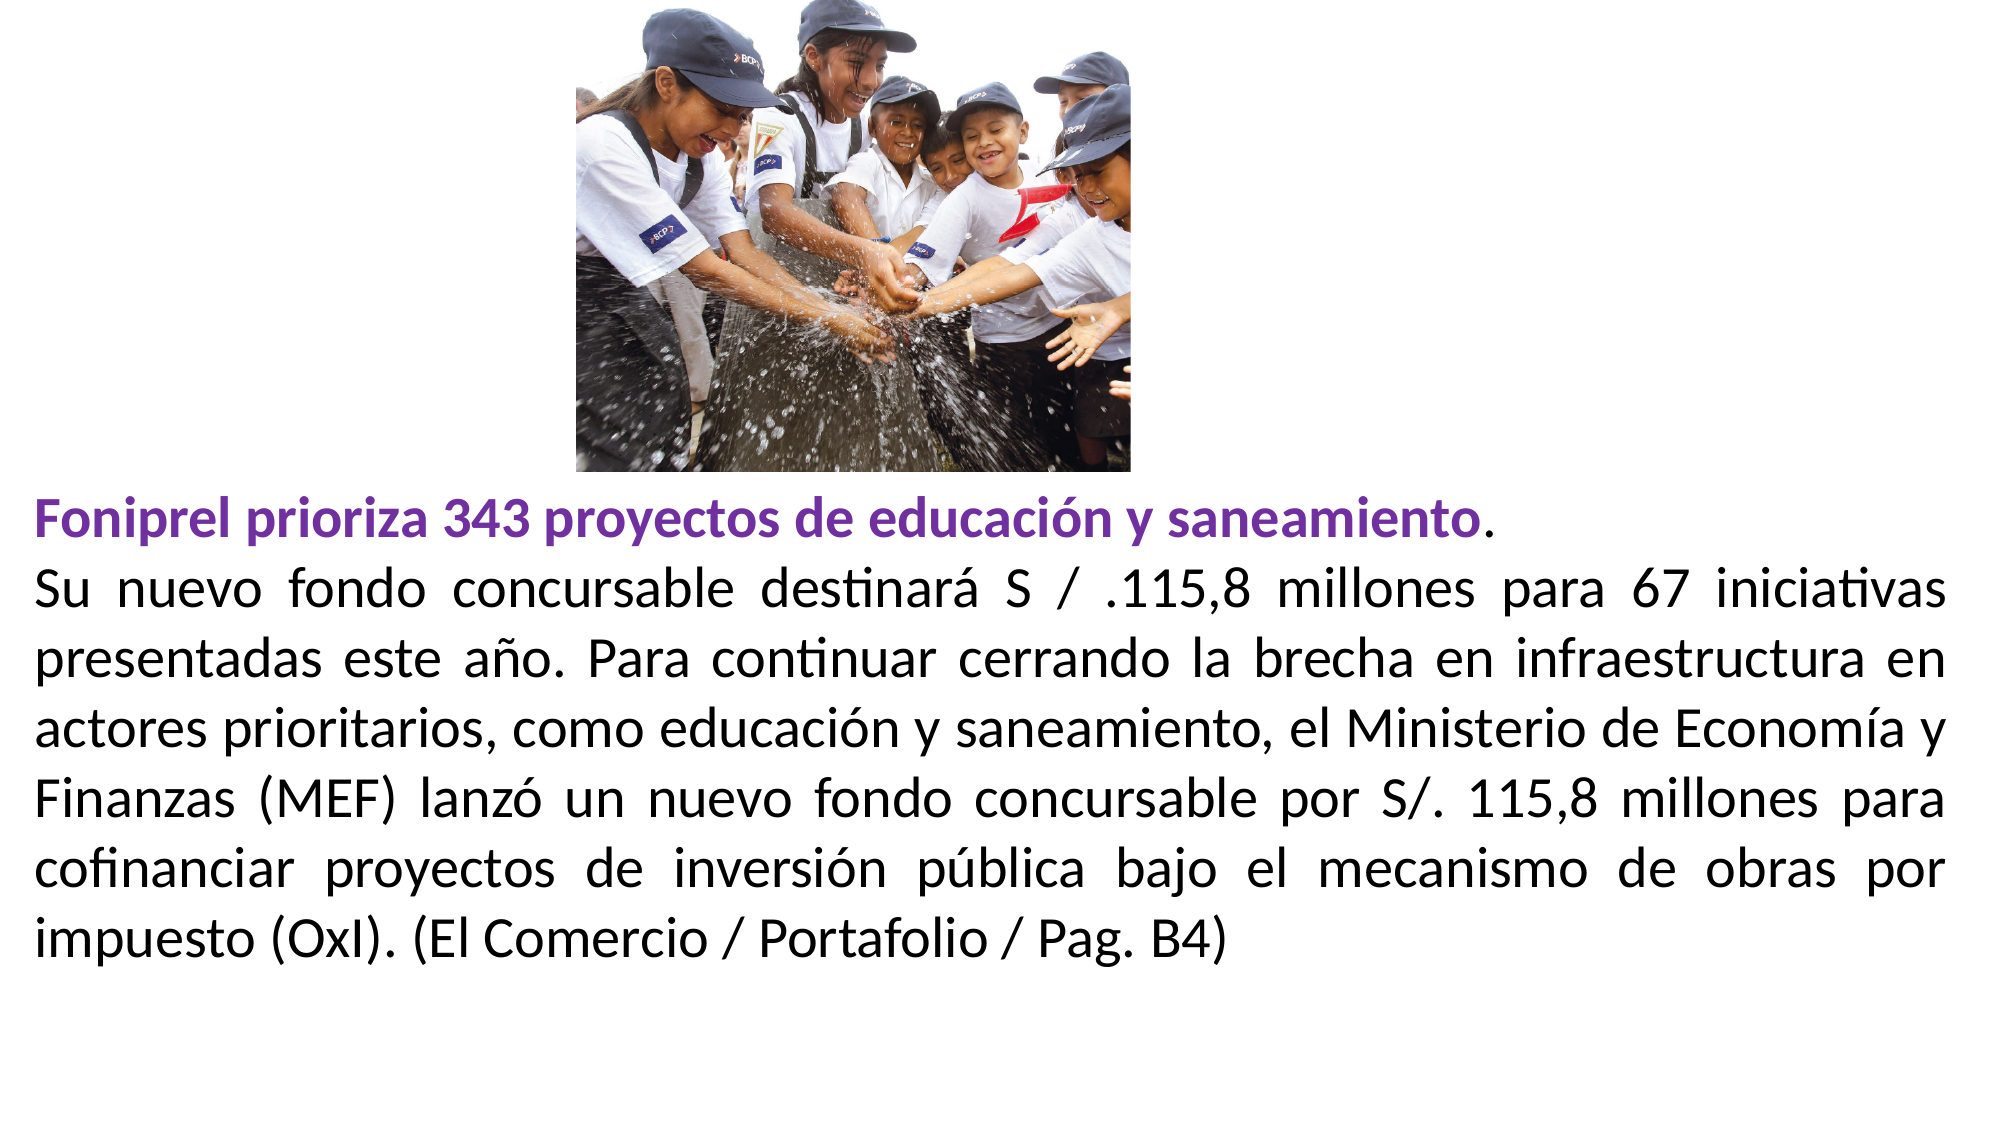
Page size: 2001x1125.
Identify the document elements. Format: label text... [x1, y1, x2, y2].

text_box Foniprel prioriza 343 proyectos de educación y saneamiento. Su nuevo fondo concursable destinará S / .115,8 millones para 67 iniciativas presentadas este año. Para continuar cerrando la brecha en infraestructura en actores prioritarios, como educación y saneamiento, el Ministerio de Economía y Finanzas (MEF) lanzó un nuevo fondo concursable por S/. 115,8 millones para cofinanciar proyectos de inversión pública bajo el mecanismo de obras por impuesto (OxI). (El Comercio / Portafolio / Pag. B4) [19, 471, 1963, 1022]
picture [575, 0, 1131, 472]
